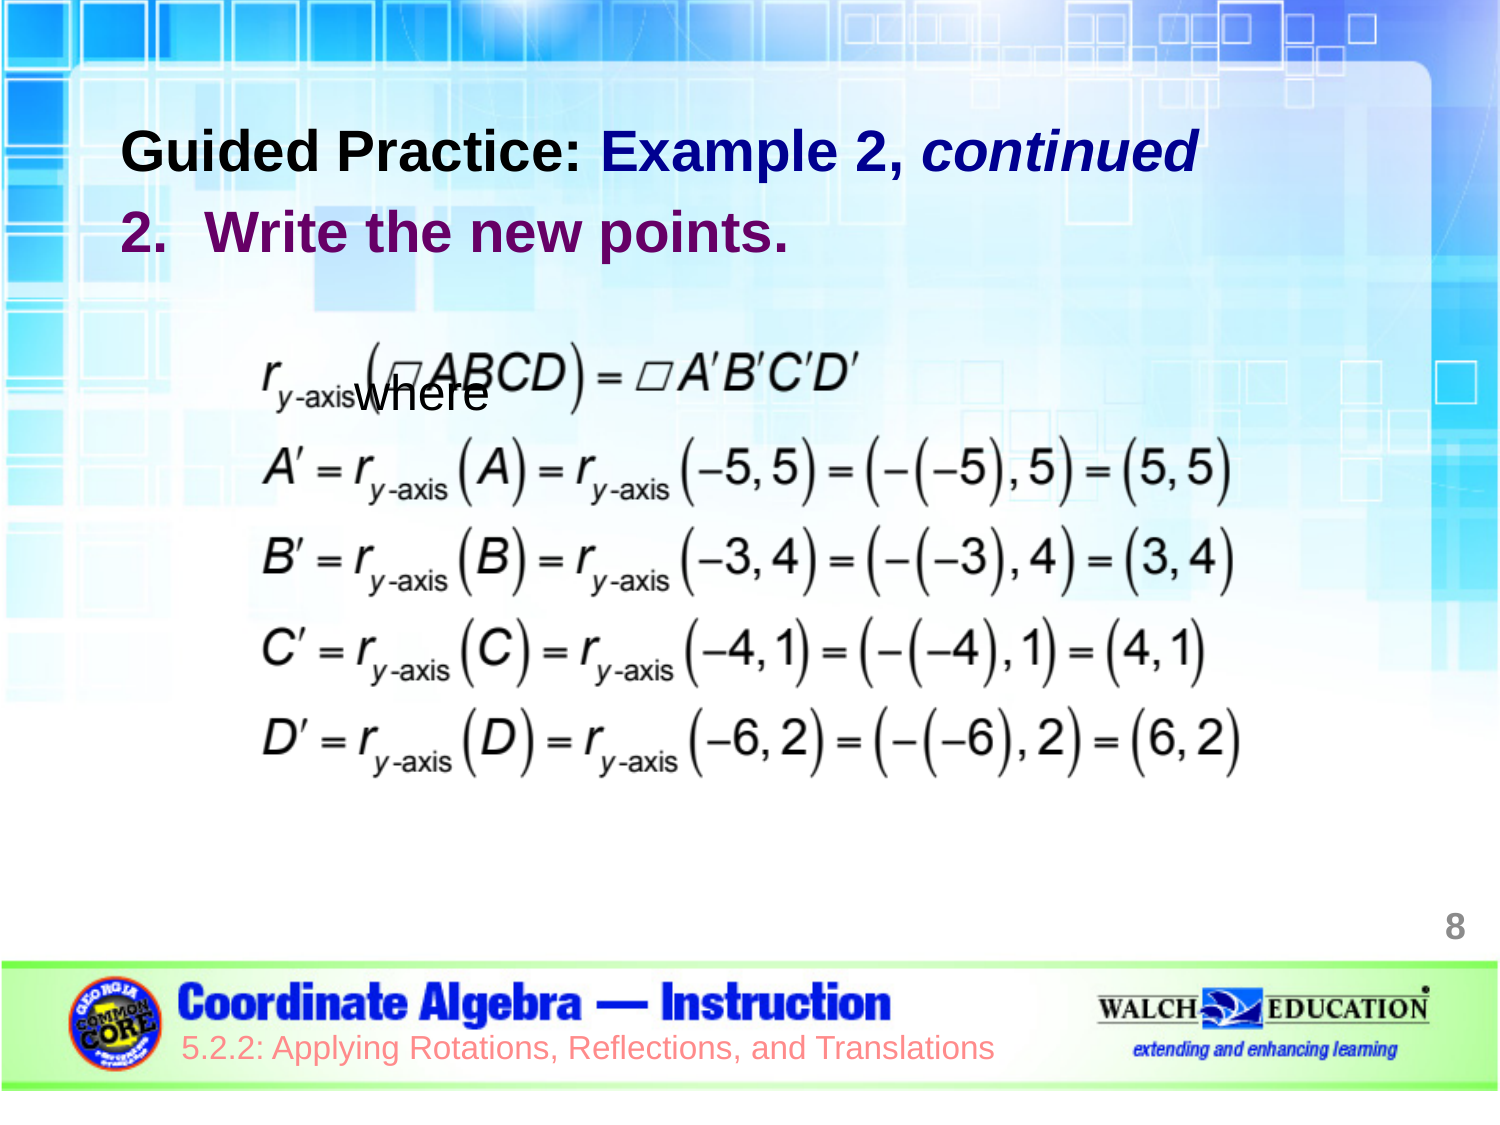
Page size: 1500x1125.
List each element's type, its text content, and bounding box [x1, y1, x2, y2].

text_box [259, 338, 860, 416]
footer 5.2.2: Applying Rotations, Reflections, and Translations [166, 1024, 1080, 1069]
picture [1, 0, 1500, 1091]
slide_number 8 [1361, 901, 1481, 949]
subtitle Guided Practice: Example 2, continued Write the new points. where [105, 105, 1394, 925]
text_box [259, 432, 1242, 781]
